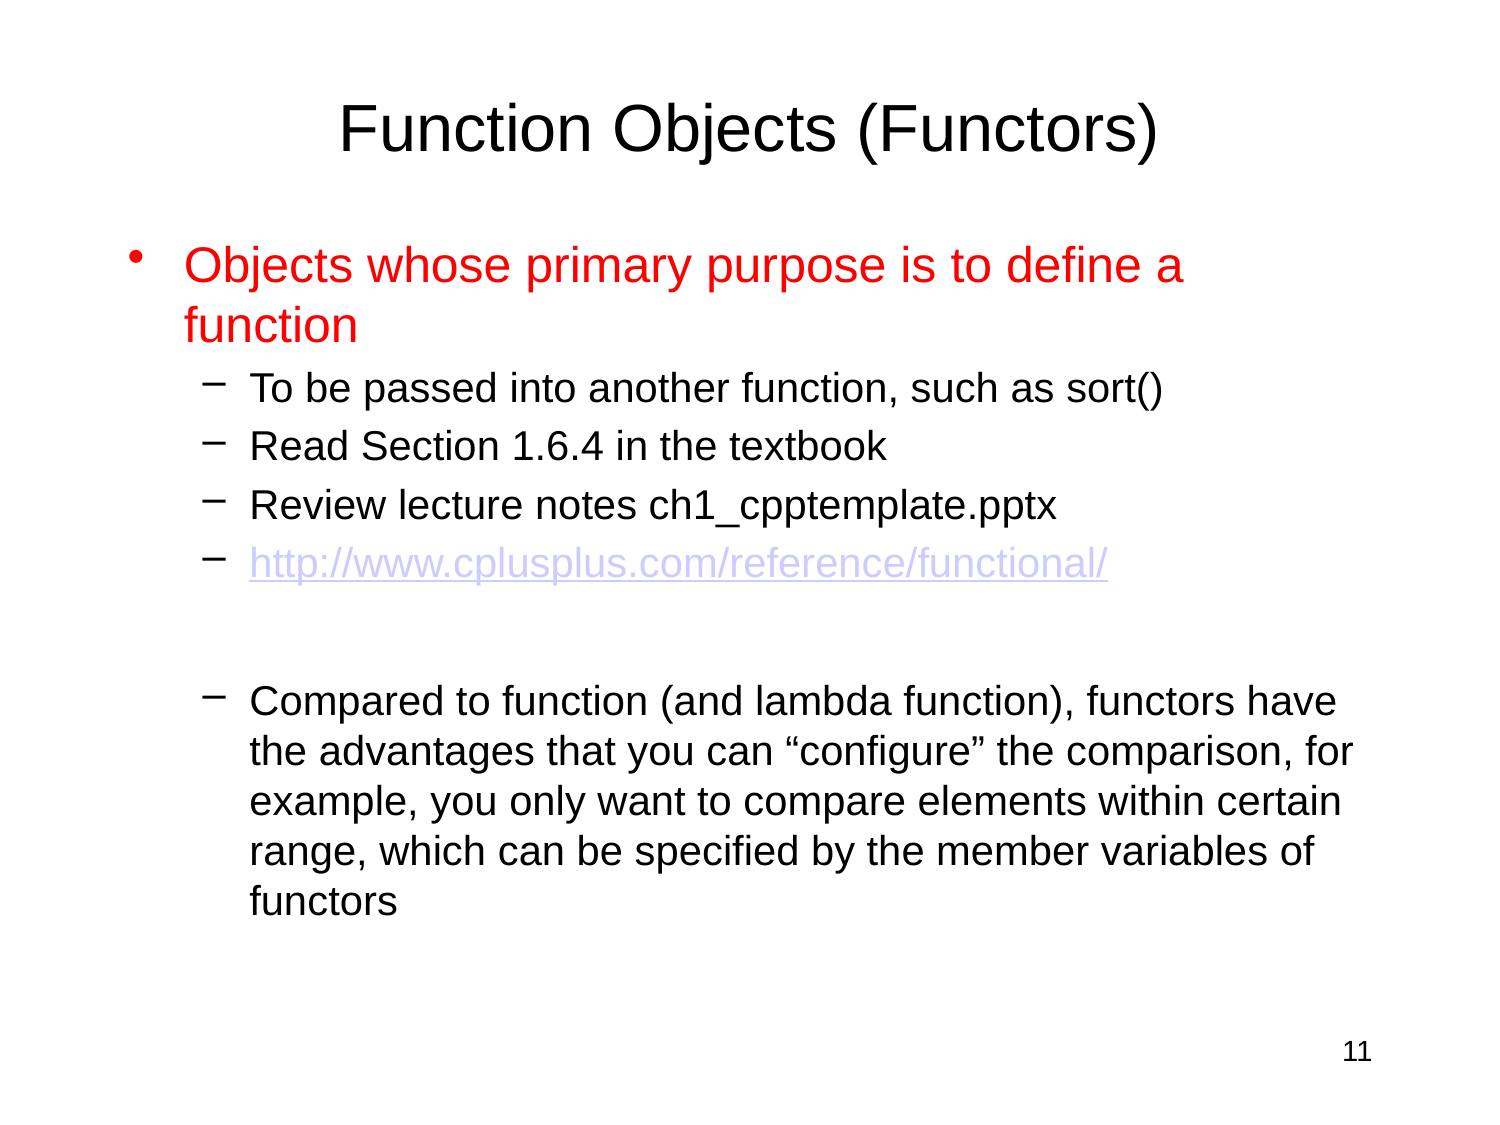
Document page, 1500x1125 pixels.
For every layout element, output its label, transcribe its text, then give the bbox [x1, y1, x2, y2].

list Objects whose primary purpose is to define a function To be passed into another function, such as sort() Read Section 1.6.4 in the textbook Review lecture notes ch1_cpptemplate.pptx http://www.cplusplus.com/reference/functional/ Compared to function (and lambda function), functors have the advantages that you can “configure” the comparison, for example, you only want to compare elements within certain range, which can be specified by the member variables of functors [112, 224, 1388, 1001]
title Function Objects (Functors) [112, 62, 1388, 188]
slide_number 11 [1074, 1024, 1388, 1101]
